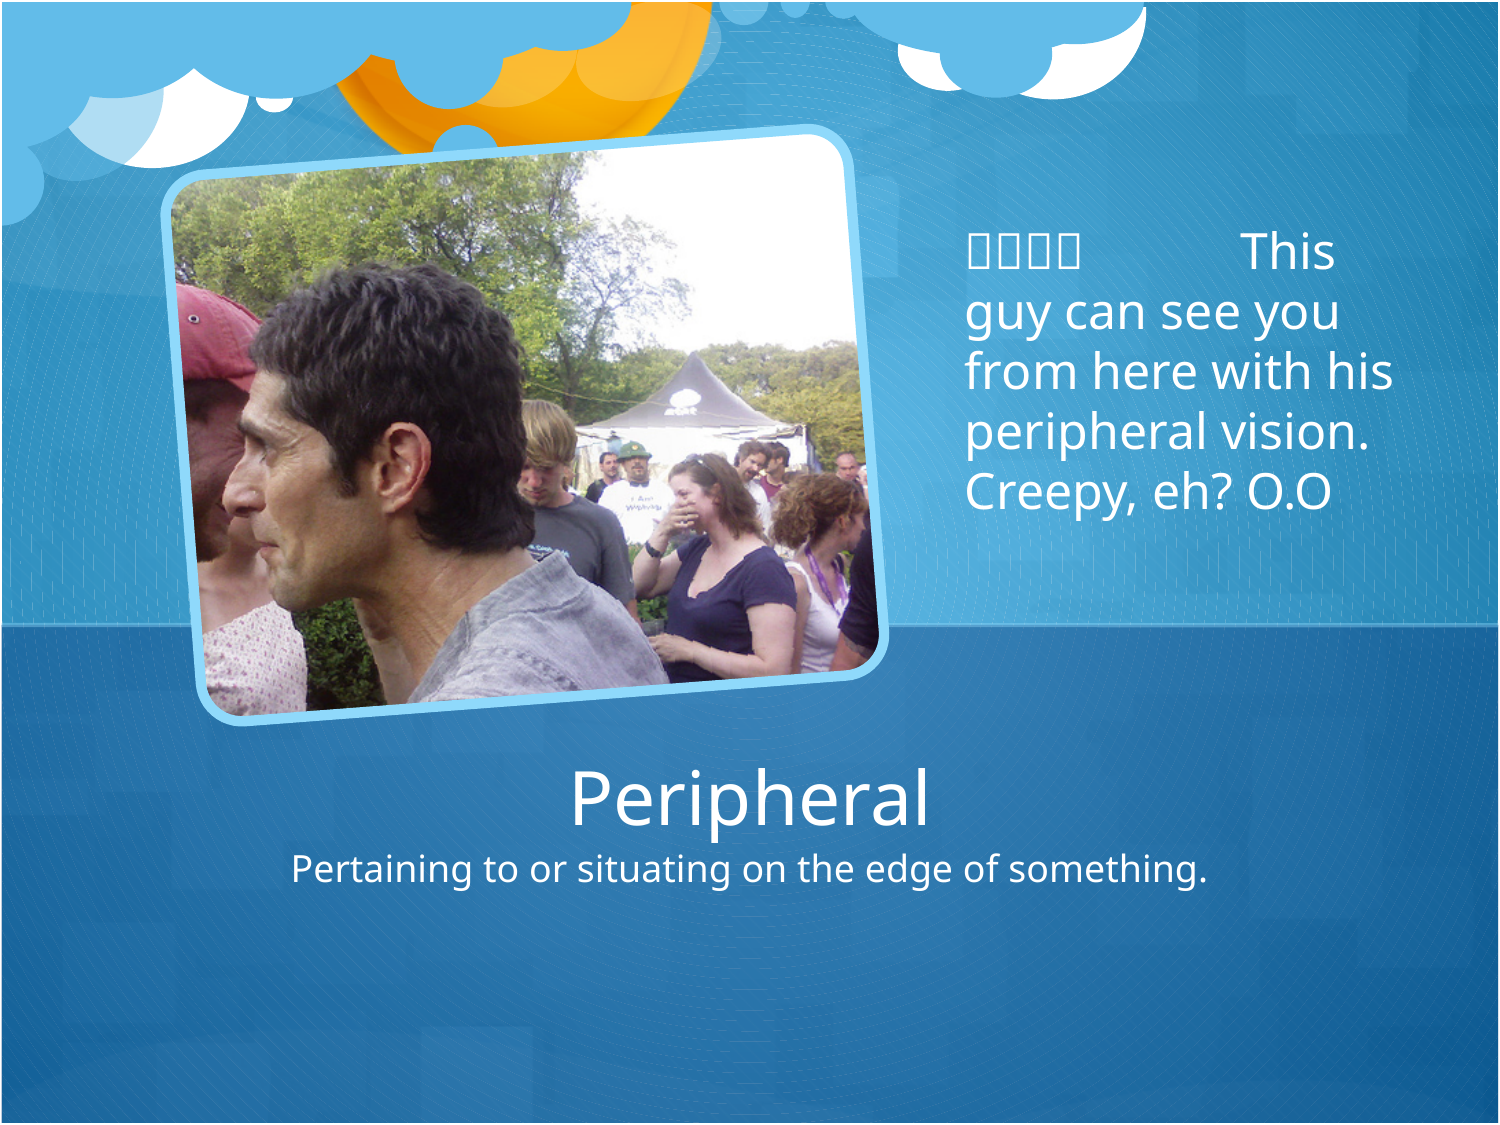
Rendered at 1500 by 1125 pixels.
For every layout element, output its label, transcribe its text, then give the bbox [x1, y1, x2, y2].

list Pertaining to or situating on the edge of something. [116, 848, 1383, 1048]
text_box  This guy can see you from here with his peripheral vision. Creepy, eh? O.O [950, 212, 1425, 528]
picture [2, 2, 1498, 1123]
title Peripheral [116, 729, 1383, 848]
